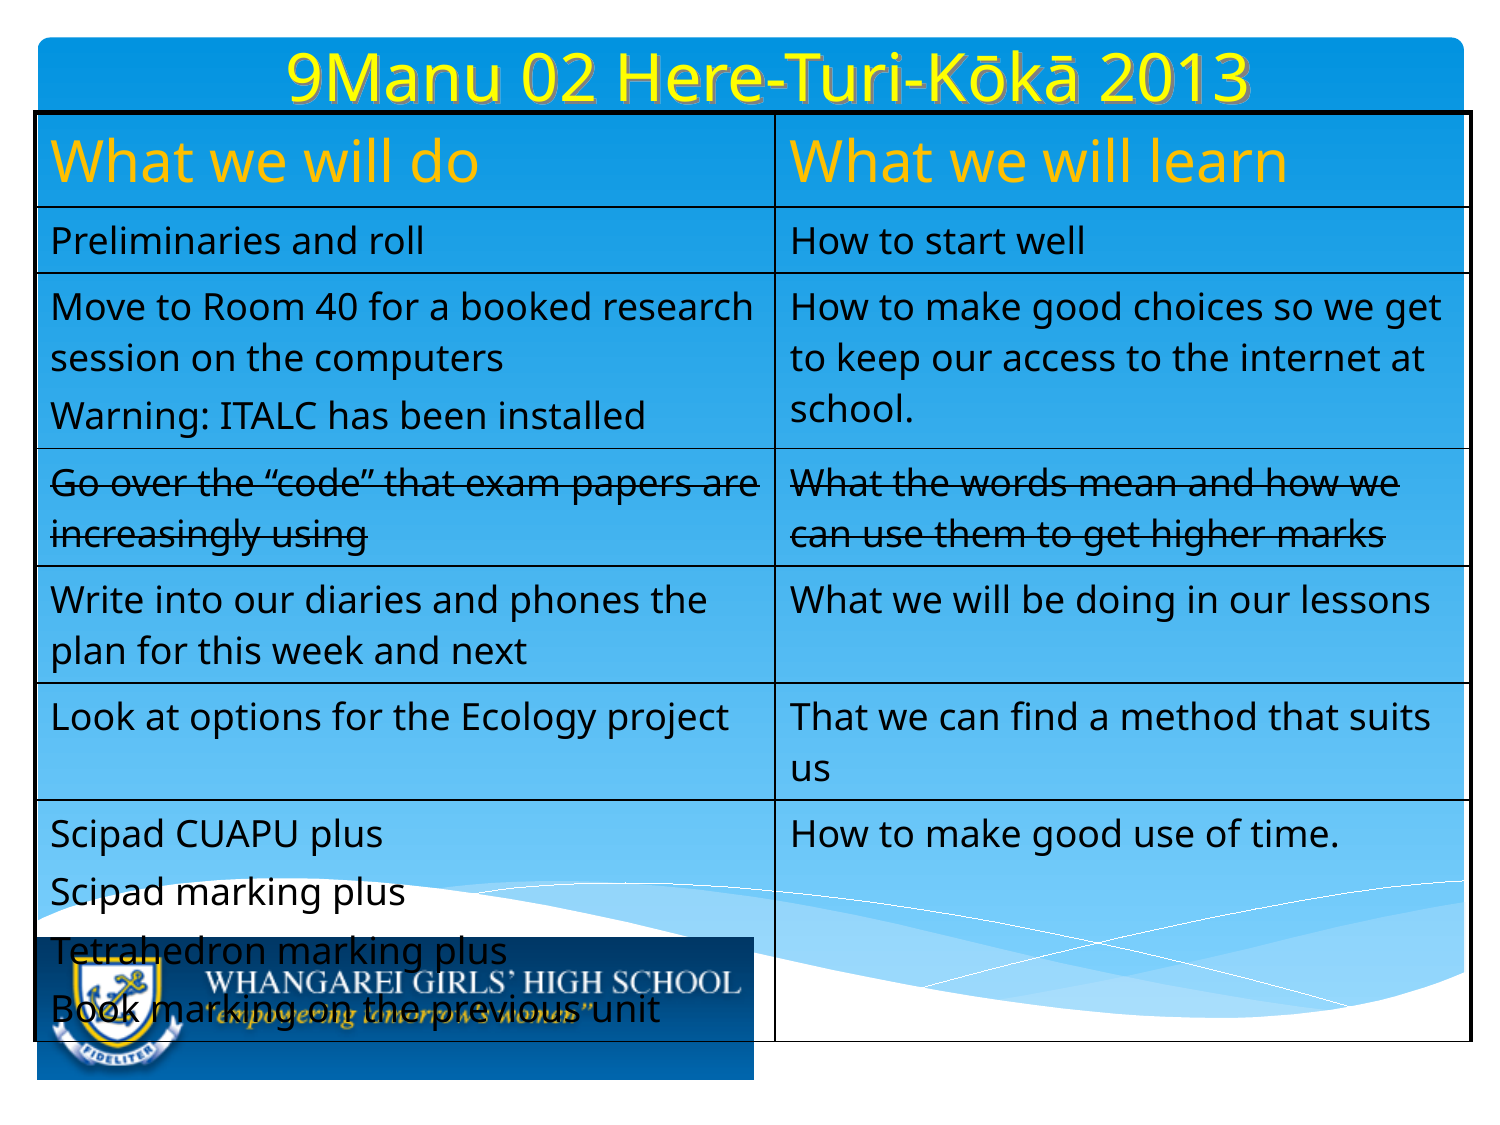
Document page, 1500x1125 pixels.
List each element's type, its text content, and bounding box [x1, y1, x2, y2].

table_cell Move to Room 40 for a booked research session on the computers Warning: ITALC has been installed [37, 274, 774, 448]
table_cell What the words mean and how we can use them to get higher marks [776, 449, 1469, 565]
table_cell How to start well [776, 208, 1469, 272]
text_box 9Manu 02 Here-Turi-Kōkā 2013 [162, 24, 1375, 110]
picture [37, 937, 754, 1080]
table_header What we will do [37, 115, 774, 206]
table_cell What we will be doing in our lessons [776, 567, 1469, 682]
table_cell How to make good choices so we get to keep our access to the internet at school. [776, 274, 1469, 448]
table_cell Scipad CUAPU plus Scipad marking plus Tetrahedron marking plus Book marking on the previous unit [37, 801, 774, 1041]
table_cell Go over the “code” that exam papers are increasingly using [37, 449, 774, 565]
table_cell Look at options for the Ecology project [37, 684, 774, 799]
table_cell Preliminaries and roll [37, 208, 774, 272]
table_cell That we can find a method that suits us [776, 684, 1469, 799]
table_cell How to make good use of time. [776, 801, 1469, 1041]
table_cell Write into our diaries and phones the plan for this week and next [37, 567, 774, 682]
table_header What we will learn [776, 115, 1469, 206]
